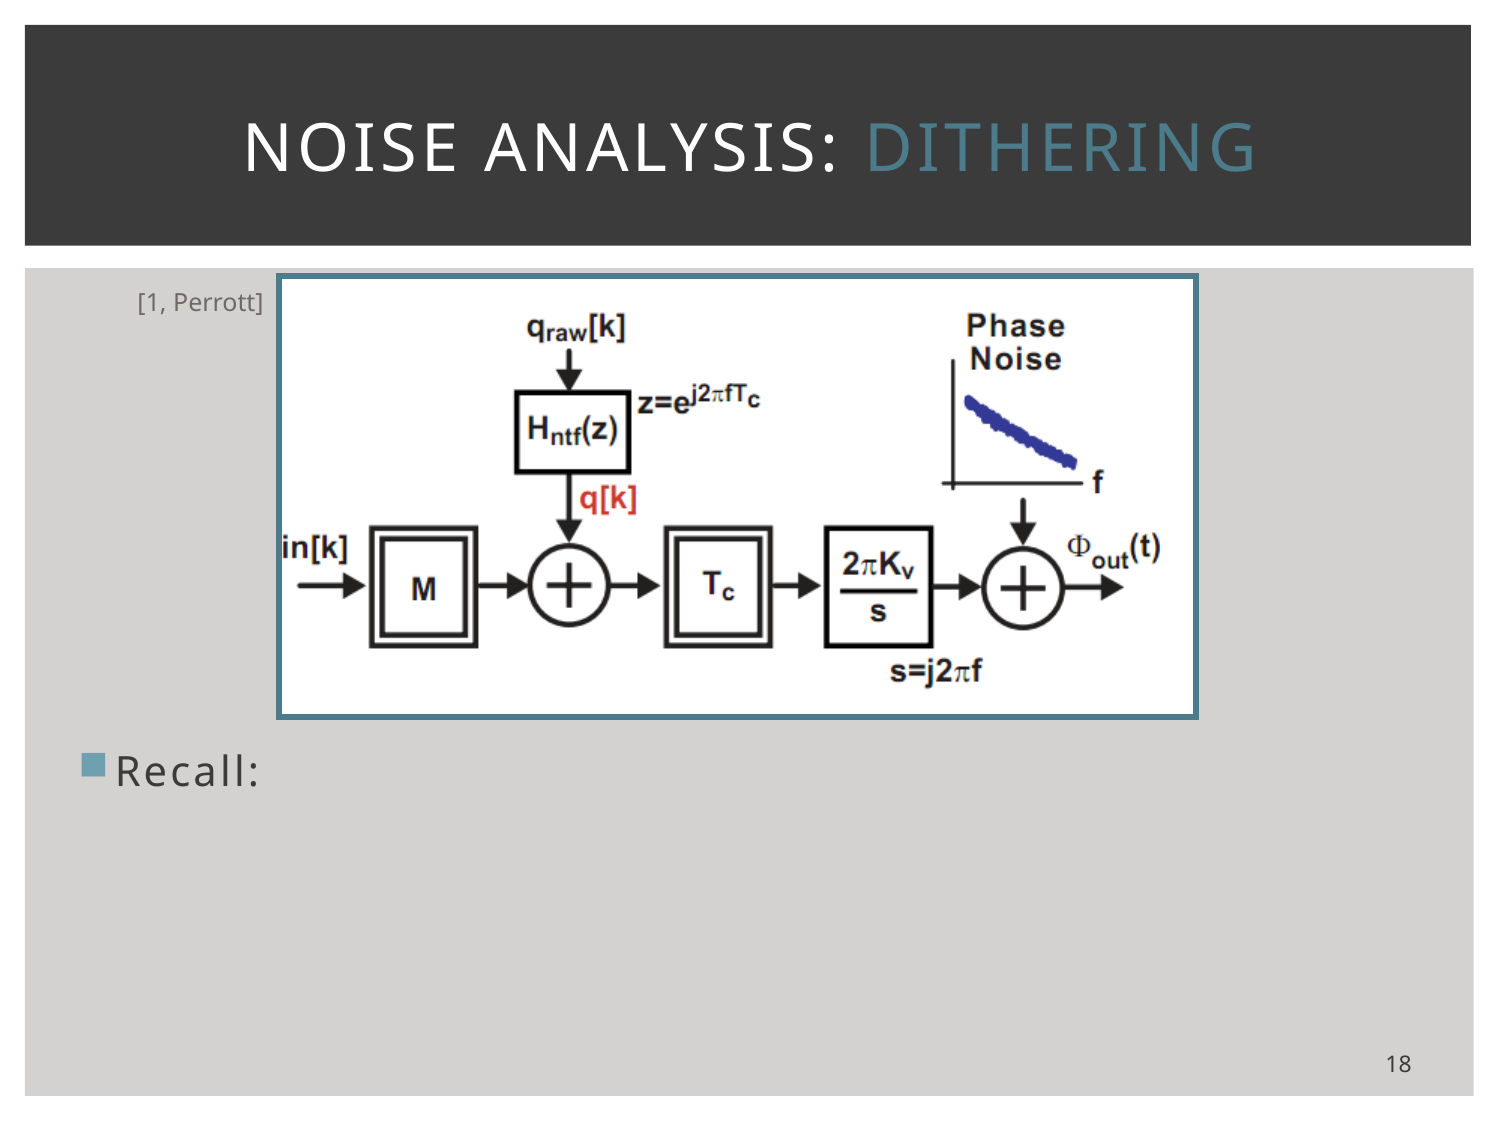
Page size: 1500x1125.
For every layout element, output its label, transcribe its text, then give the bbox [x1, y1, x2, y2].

picture [281, 278, 1194, 715]
text_box [1, Perrott] [50, 279, 279, 324]
title NOISE ANALYSIS: DITHERING [62, 58, 1438, 232]
slide_number 18 [1349, 1041, 1448, 1089]
